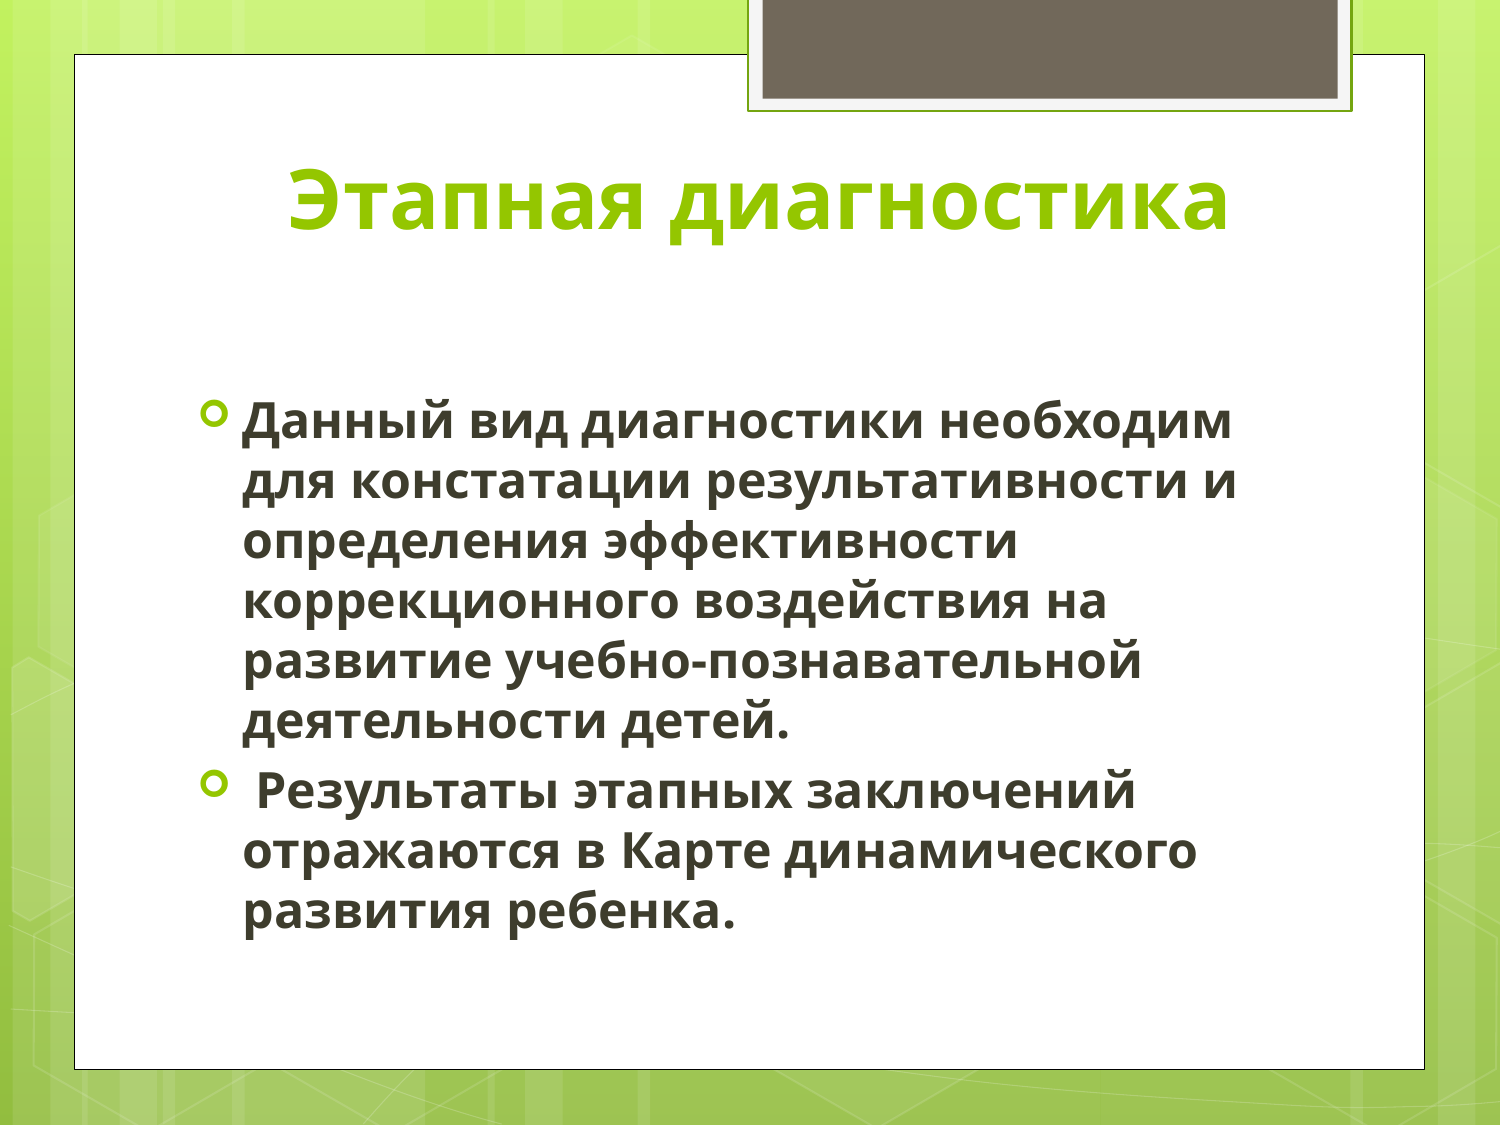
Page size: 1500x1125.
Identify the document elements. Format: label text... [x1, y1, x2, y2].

title Этапная диагностика [194, 66, 1348, 254]
list Данный вид диагностики необходим для констатации результативности и определения эффективности коррекционного воздействия на развитие учебно-познавательной деятельности детей. Результаты этапных заключений отражаются в Карте динамического развития ребенка. [171, 381, 1283, 957]
